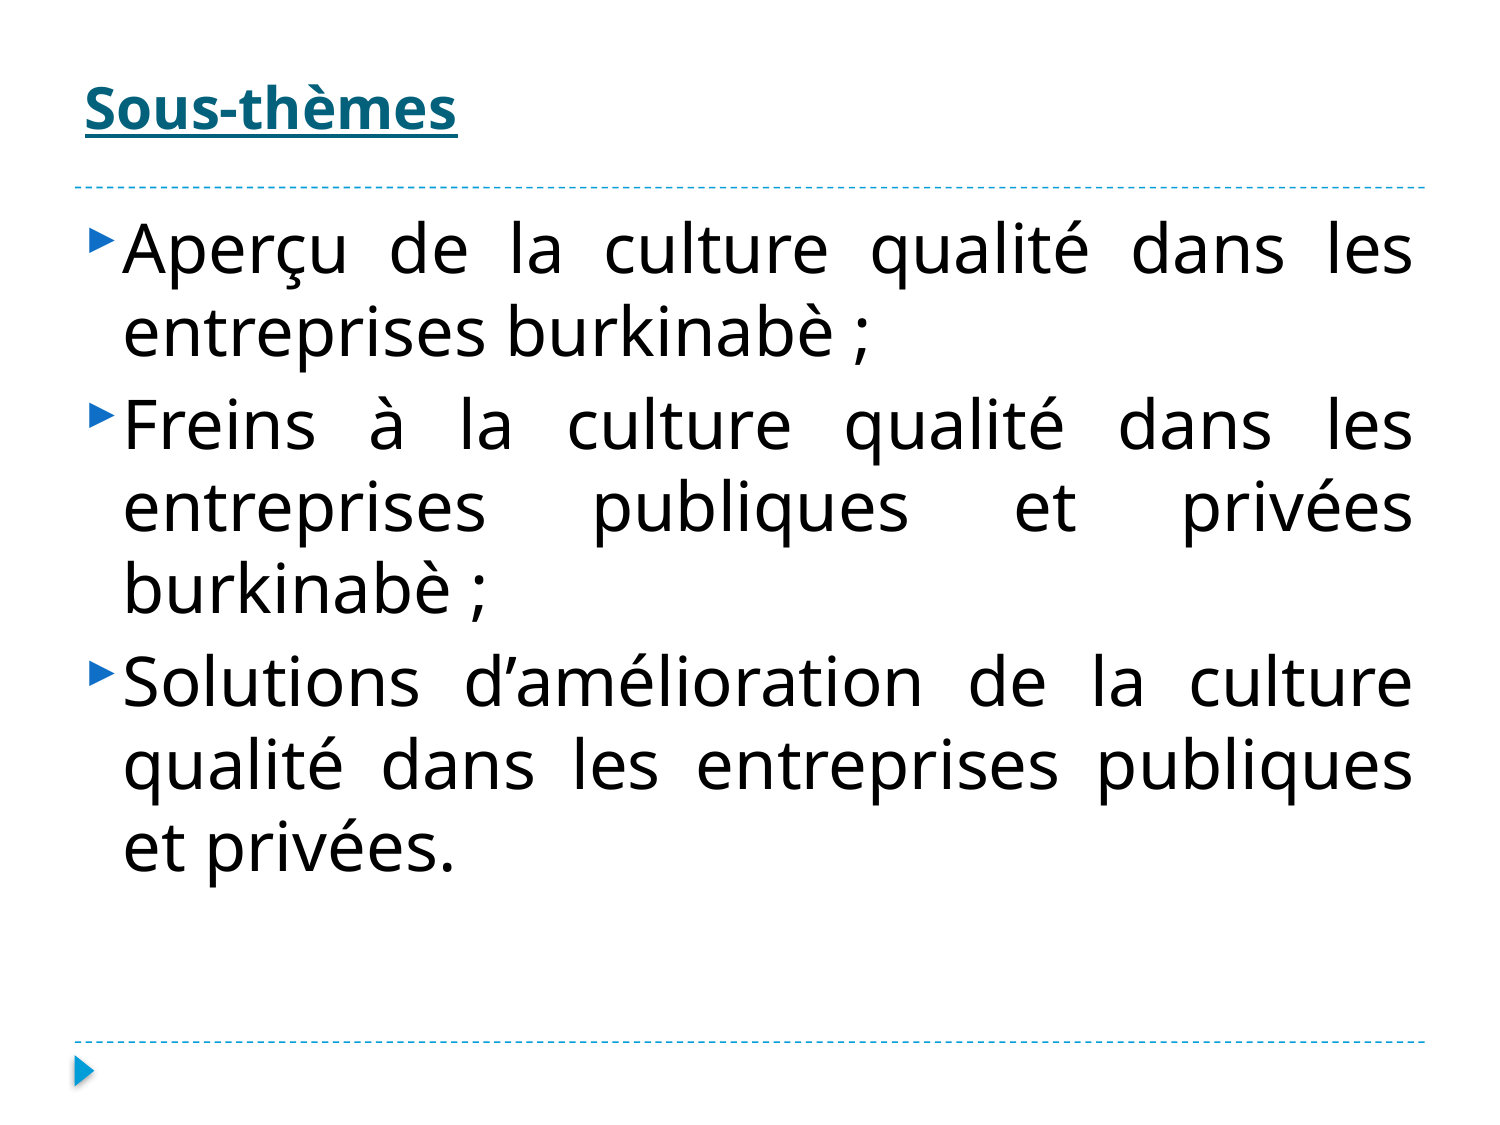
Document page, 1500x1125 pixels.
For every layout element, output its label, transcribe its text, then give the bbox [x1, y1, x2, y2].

title Sous-thèmes [75, 24, 1425, 188]
list Aperçu de la culture qualité dans les entreprises burkinabè ; Freins à la culture qualité dans les entreprises publiques et privées burkinabè ; Solutions d’amélioration de la culture qualité dans les entreprises publiques et privées. [75, 200, 1425, 1010]
